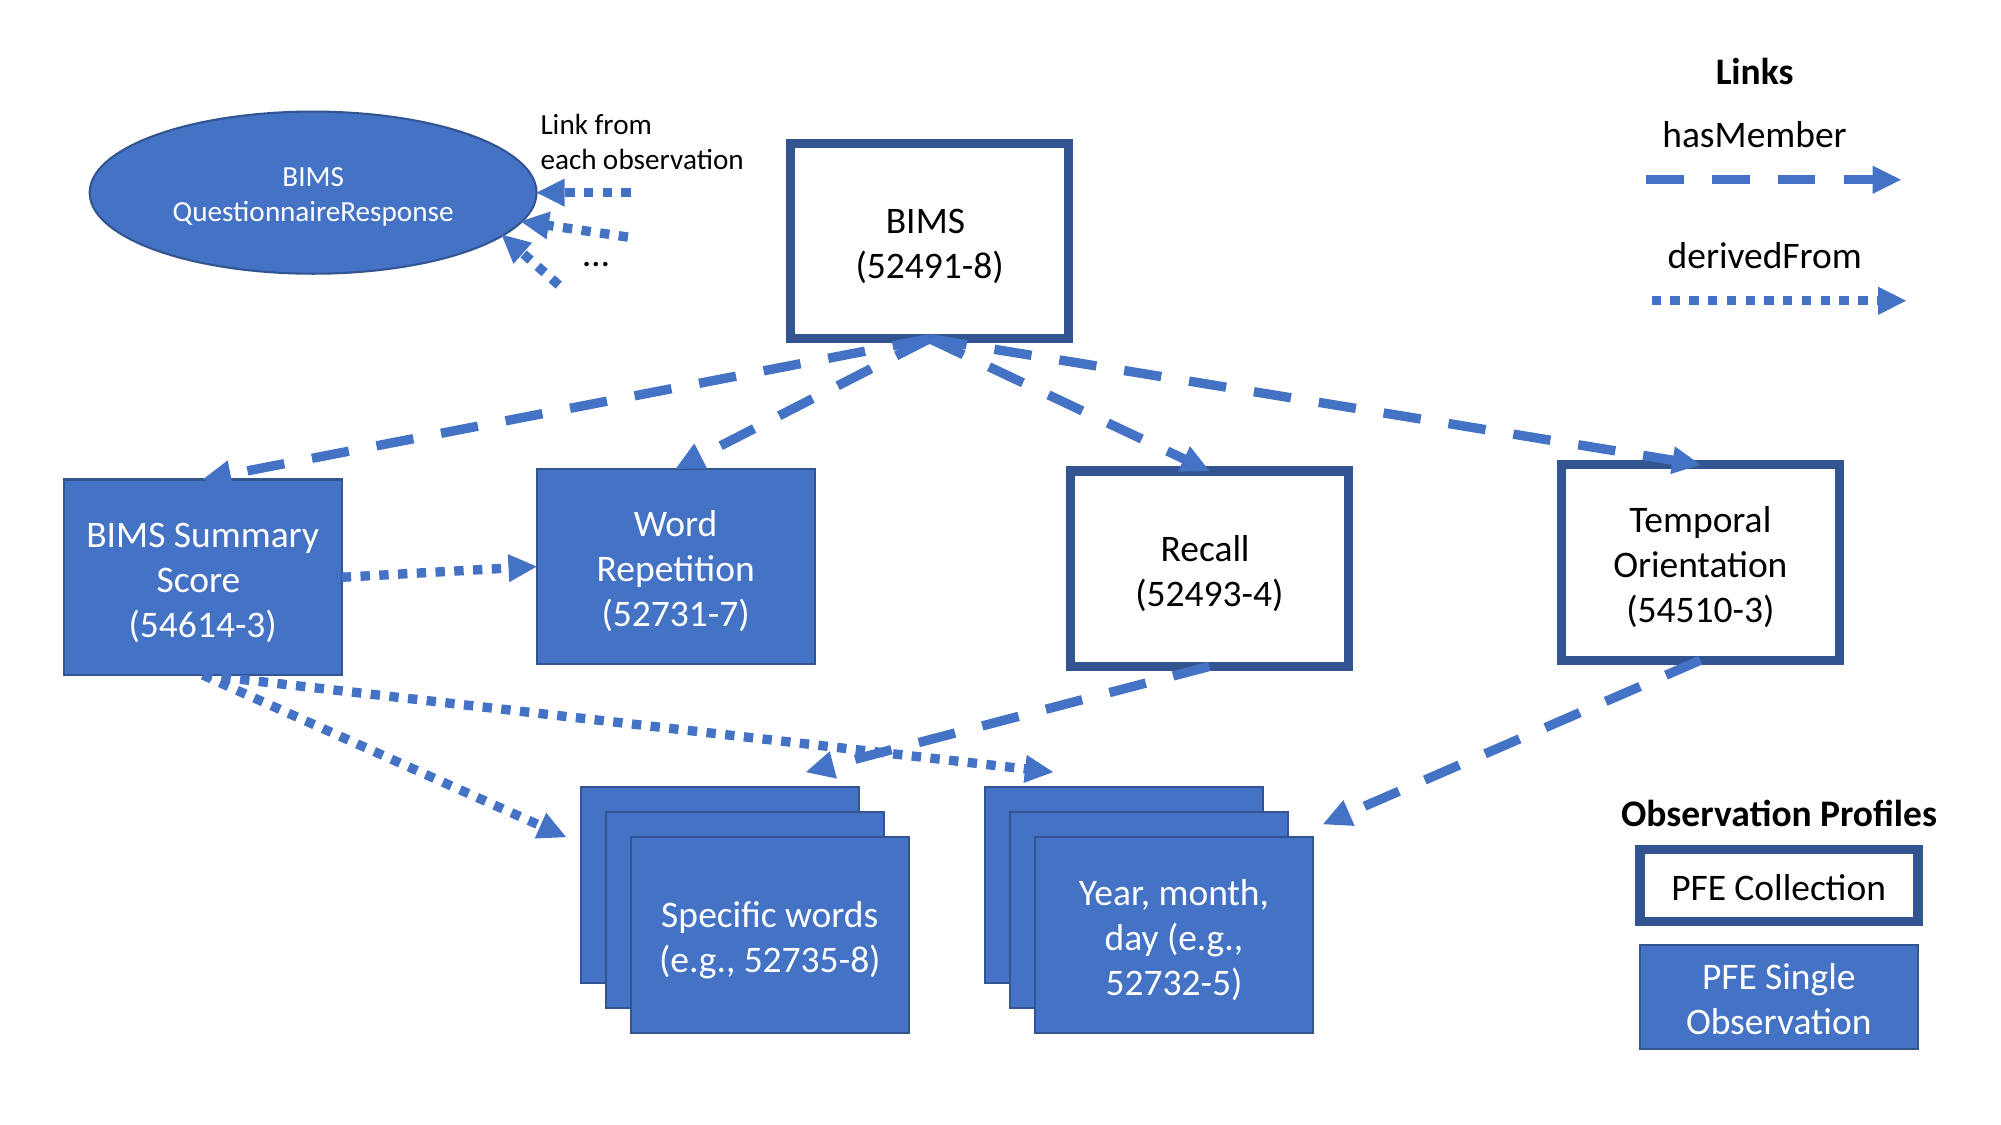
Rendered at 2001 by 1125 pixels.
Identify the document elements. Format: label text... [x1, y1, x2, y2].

text_box BIMS Summary Score (54614-3) [63, 478, 343, 676]
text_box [1323, 660, 1701, 825]
text_box Link from each observation [525, 97, 759, 183]
text_box derivedFrom [1652, 223, 1878, 283]
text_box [520, 221, 628, 238]
text_box PFE Collection [1639, 848, 1919, 922]
text_box hasMember [1647, 102, 1862, 162]
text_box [930, 338, 1701, 465]
text_box Word Repetition (52731-7) [580, 786, 860, 984]
text_box … [568, 238, 625, 281]
text_box Word Repetition (52731-7) [536, 480, 816, 665]
text_box BIMS (52491-8) [790, 142, 1070, 338]
text_box BIMS QuestionnaireResponse [88, 110, 538, 275]
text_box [202, 773, 567, 838]
text_box Year, month, day (e.g., 52732-5) [1034, 836, 1314, 1034]
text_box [805, 666, 1210, 773]
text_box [202, 674, 1054, 773]
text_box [341, 566, 537, 578]
text_box Specific words (e.g., 52735-8) [630, 836, 910, 1034]
text_box Observation Profiles [1606, 781, 1953, 842]
text_box Recall (52493-4) [1069, 470, 1349, 667]
text_box Word Repetition (52731-7) [605, 811, 885, 1009]
text_box Temporal Orientation (54510-3) [1560, 464, 1840, 661]
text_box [929, 465, 1210, 471]
text_box Links [1701, 39, 1809, 100]
text_box PFE Single Observation [1639, 944, 1919, 1050]
text_box Word Repetition (52731-7) [1009, 811, 1289, 1009]
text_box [202, 338, 930, 480]
text_box Word Repetition (52731-7) [984, 786, 1264, 984]
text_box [501, 234, 559, 285]
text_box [675, 338, 930, 469]
